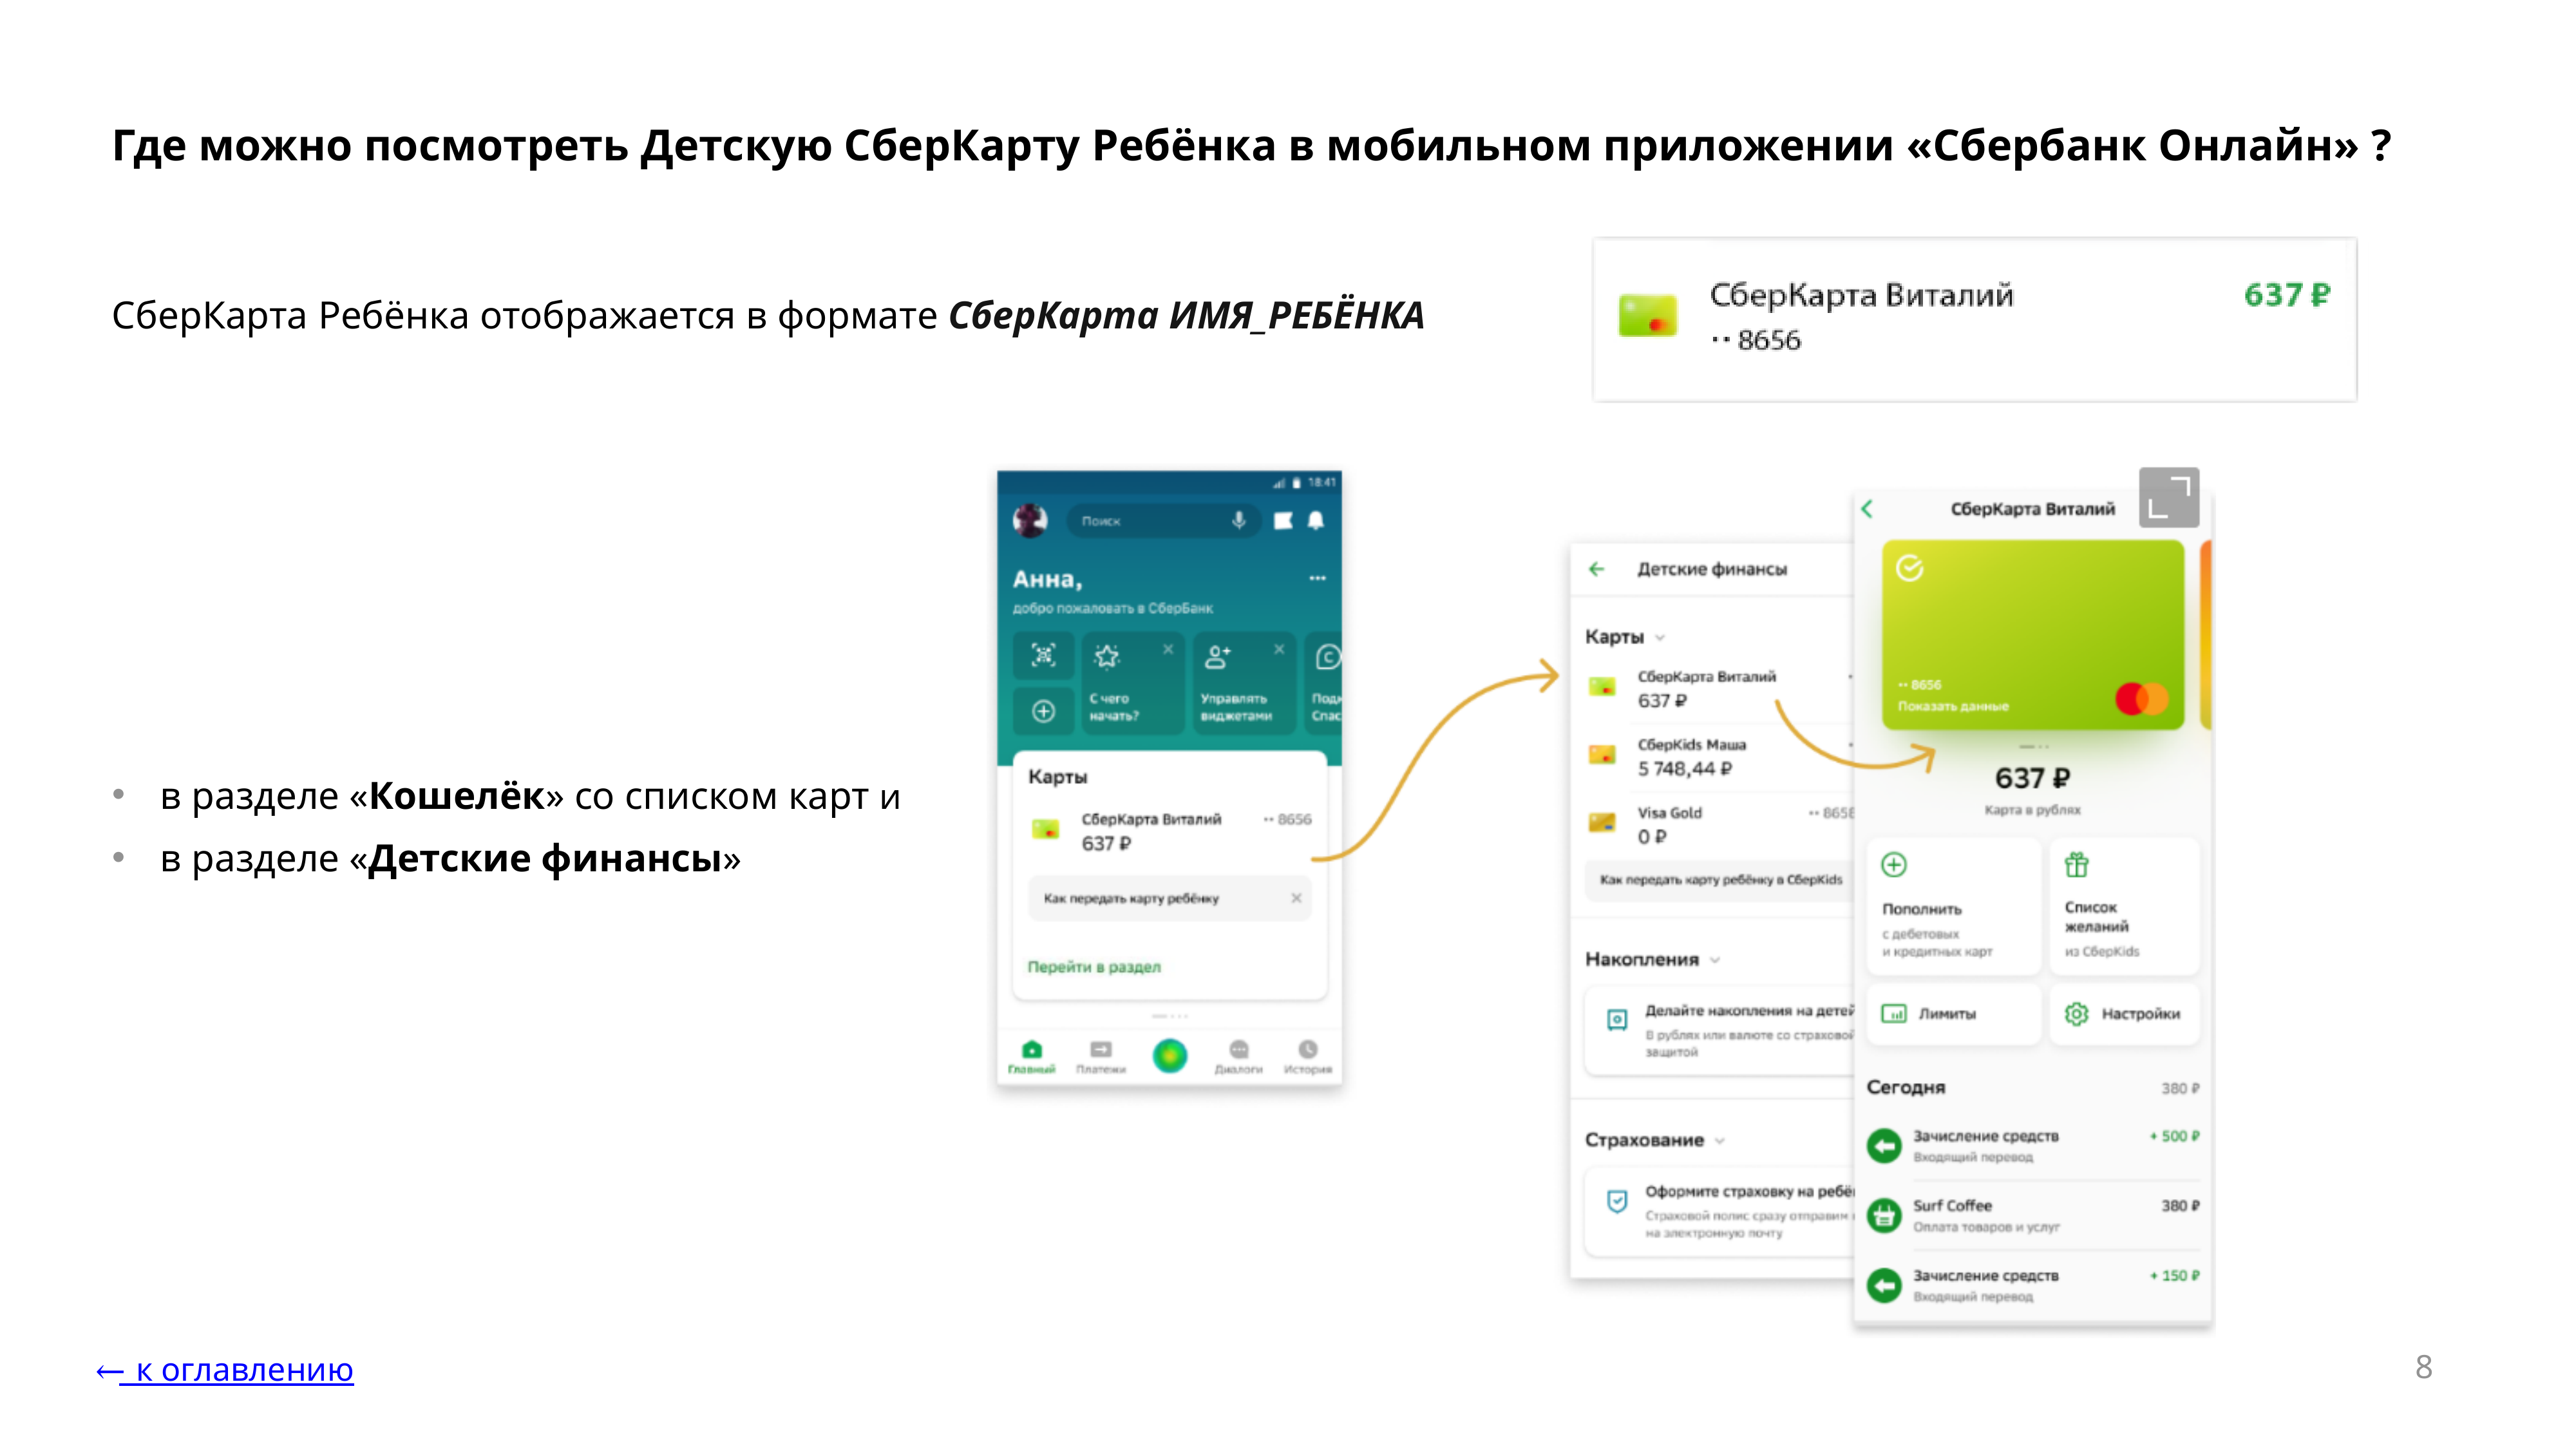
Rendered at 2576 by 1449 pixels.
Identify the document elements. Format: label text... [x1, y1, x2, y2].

text_box в разделе «Кошелёк» со списком карт и в разделе «Детские финансы» [106, 761, 987, 885]
text_box Где можно посмотреть Детскую СберКарту Ребёнка в мобильном приложении «Сбербанк Онлайн» ? [106, 107, 2516, 175]
picture [1584, 227, 2369, 411]
slide_number 8 [2409, 1346, 2439, 1396]
picture [987, 462, 2216, 1338]
text_box СберКарта Ребёнка отображается в формате СберКарта ИМЯ_РЕБЁНКА [106, 281, 1584, 342]
